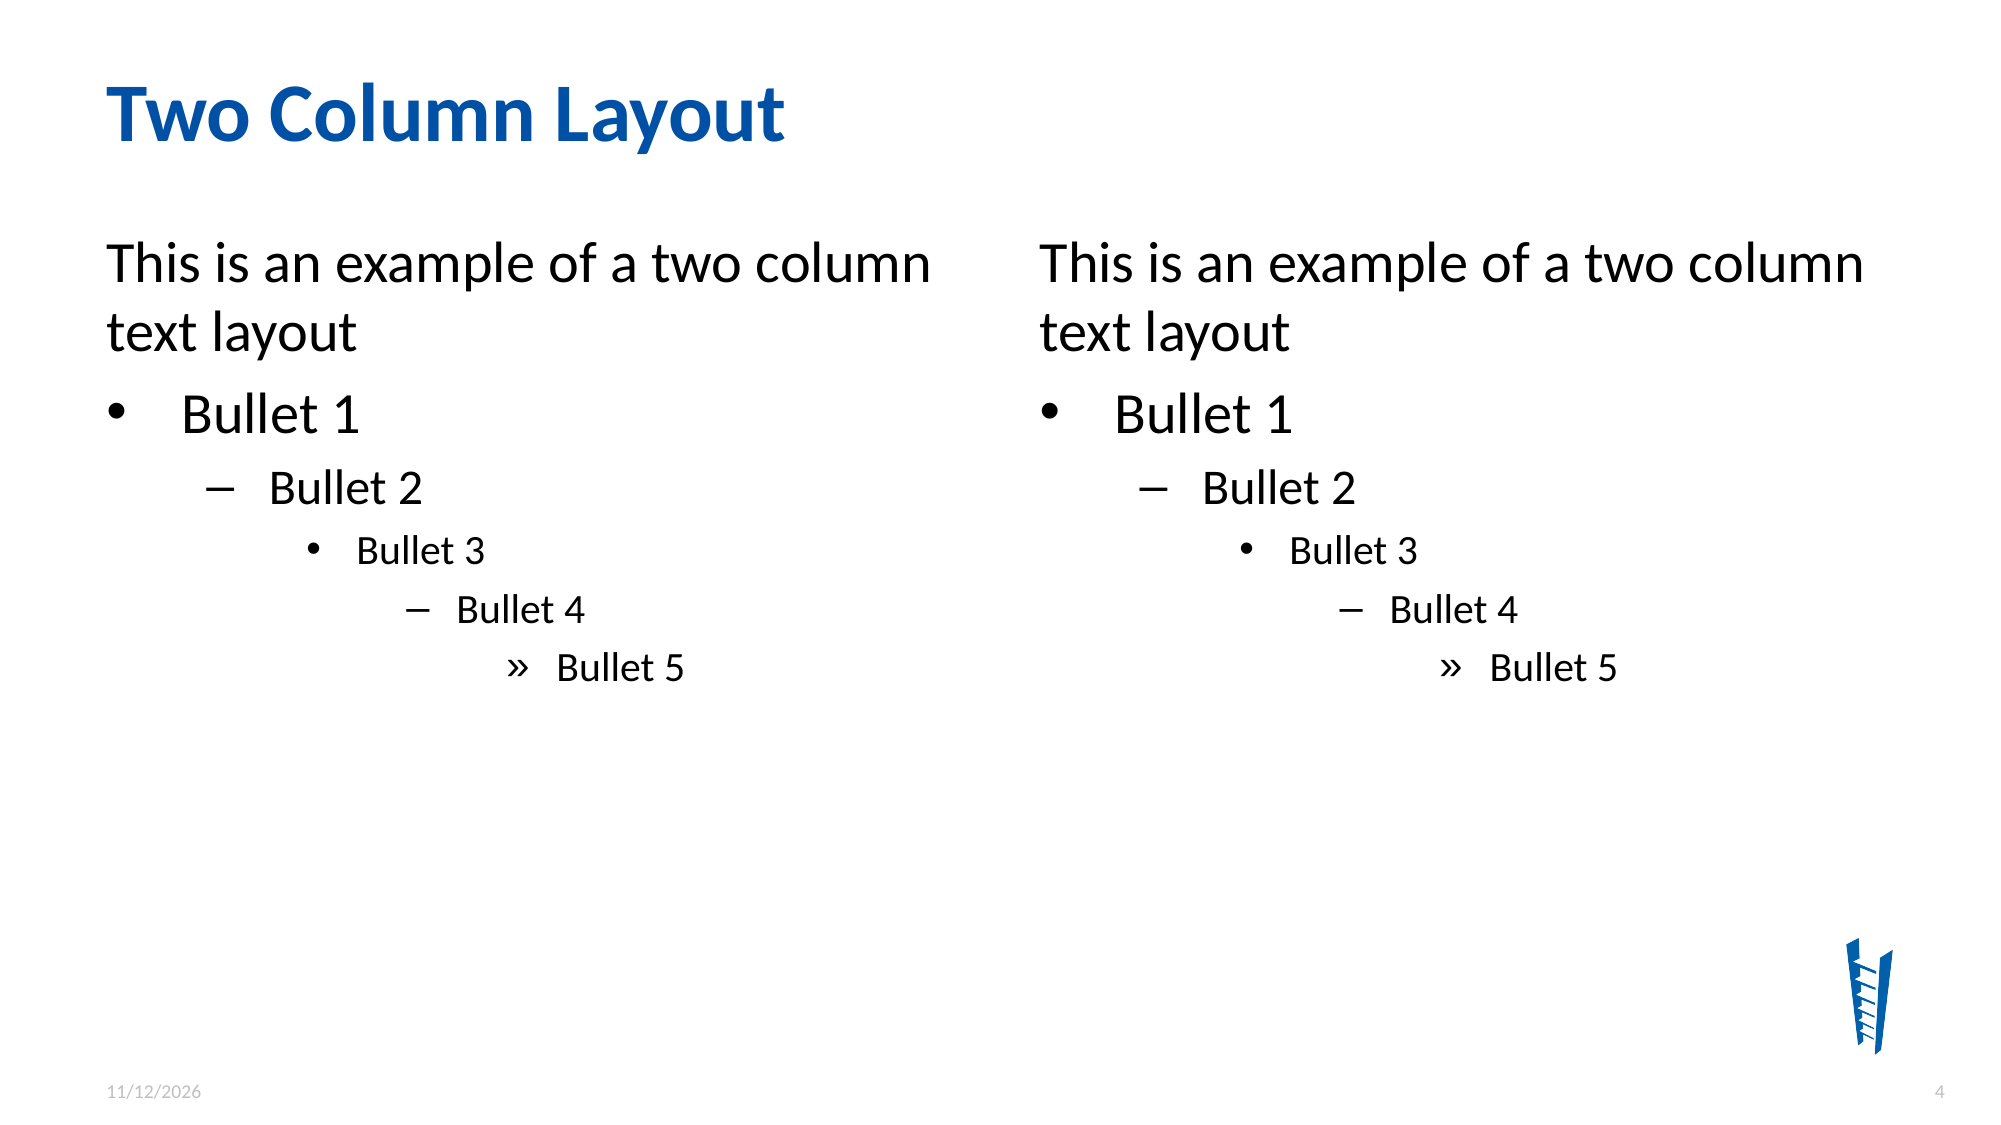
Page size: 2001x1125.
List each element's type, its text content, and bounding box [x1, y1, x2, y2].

title Two Column Layout [106, 44, 1913, 171]
picture [1846, 994, 1893, 1055]
list This is an example of a two column text layout Bullet 1 Bullet 2 Bullet 3 Bullet 4 Bullet 5 This is an example of a two column text layout Bullet 1 Bullet 2 Bullet 3 Bullet 4 Bullet 5 [106, 216, 1913, 994]
